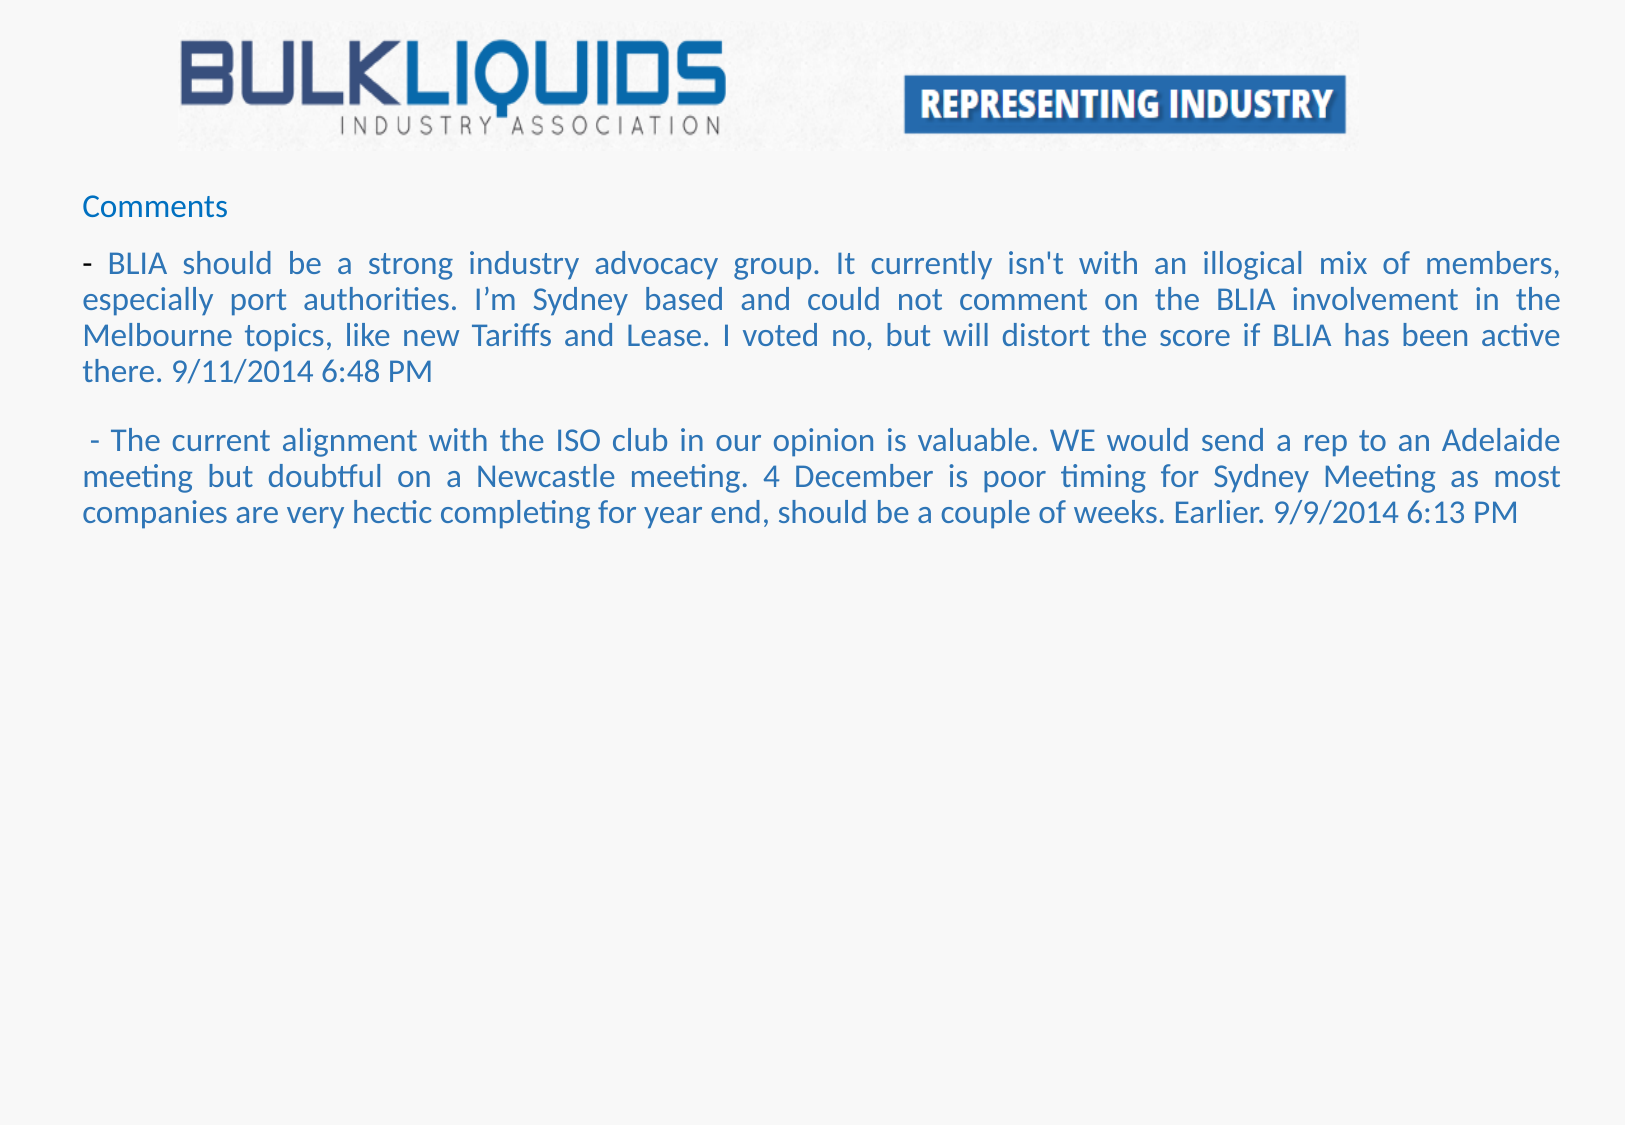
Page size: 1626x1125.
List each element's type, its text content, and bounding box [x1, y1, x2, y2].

picture [178, 21, 1359, 151]
subtitle Comments - BLIA should be a strong industry advocacy group. It currently isn't with an illogical mix of members, especially port authorities. I’m Sydney based and could not comment on the BLIA involvement in the Melbourne topics, like new Tariffs and Lease. I voted no, but will distort the score if BLIA has been active there. 9/11/2014 6:48 PM - The current alignment with the ISO club in our opinion is valuable. WE would send a rep to an Adelaide meeting but doubtful on a Newcastle meeting. 4 December is poor timing for Sydney Meeting as most companies are very hectic completing for year end, should be a couple of weeks. Earlier. 9/9/2014 6:13 PM [67, 181, 1579, 1003]
